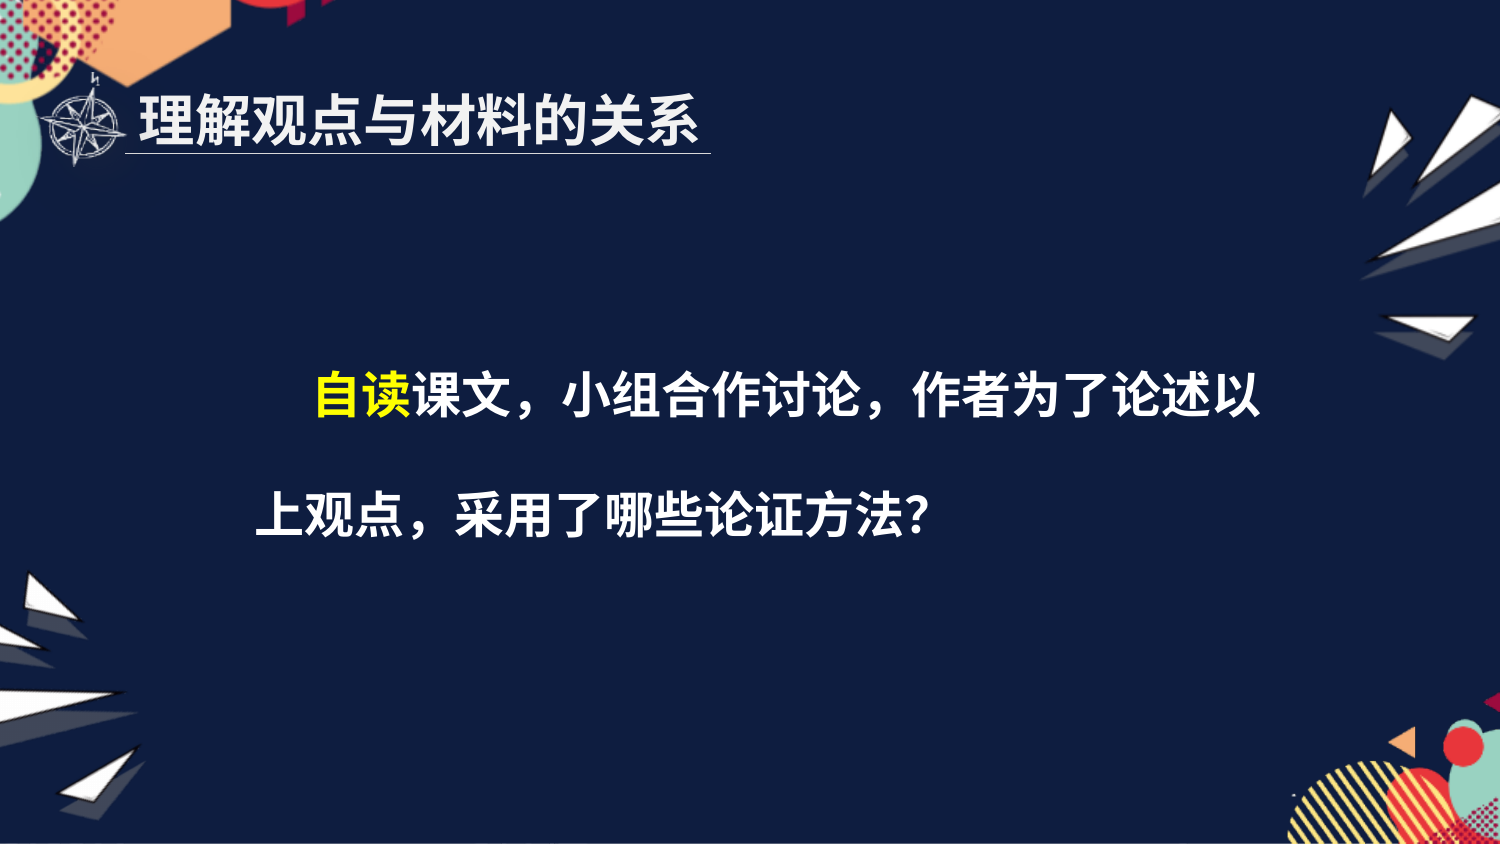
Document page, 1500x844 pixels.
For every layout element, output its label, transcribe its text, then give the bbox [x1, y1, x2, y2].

picture [0, 513, 220, 844]
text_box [35, 72, 749, 167]
picture [1286, 686, 1500, 844]
picture [0, 0, 450, 339]
picture [1286, 44, 1500, 391]
text_box 自读课文，小组合作讨论，作者为了论述以上观点，采用了哪些论证方法？ [243, 297, 1290, 550]
